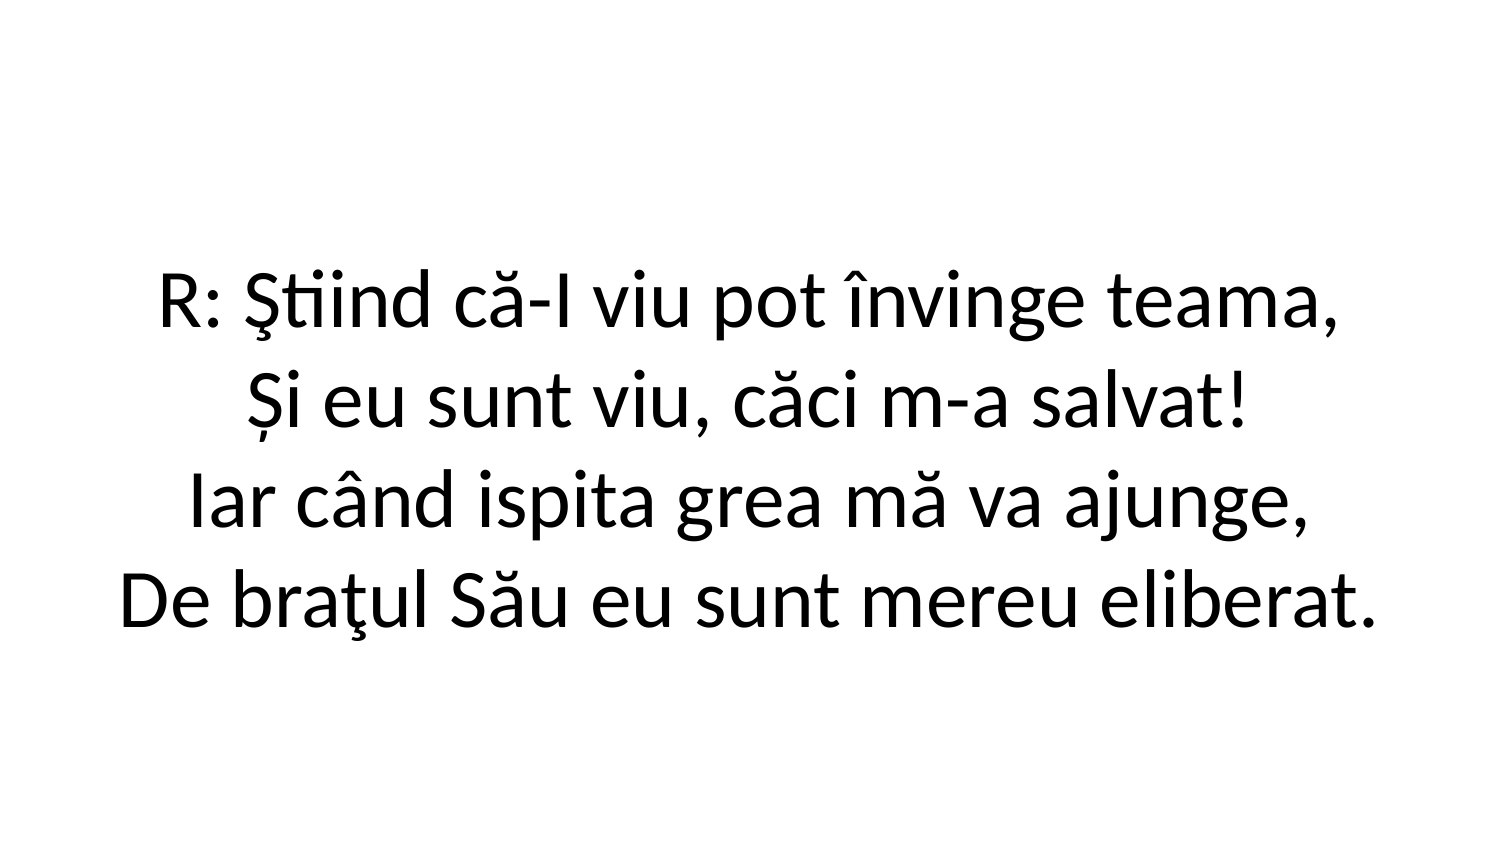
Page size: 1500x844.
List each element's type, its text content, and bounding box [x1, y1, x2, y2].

text_box R: Ştiind că-I viu pot învinge teama, Și eu sunt viu, căci m-a salvat! Iar când ispita grea mă va ajunge, De braţul Său eu sunt mereu eliberat. [104, 192, 1396, 652]
